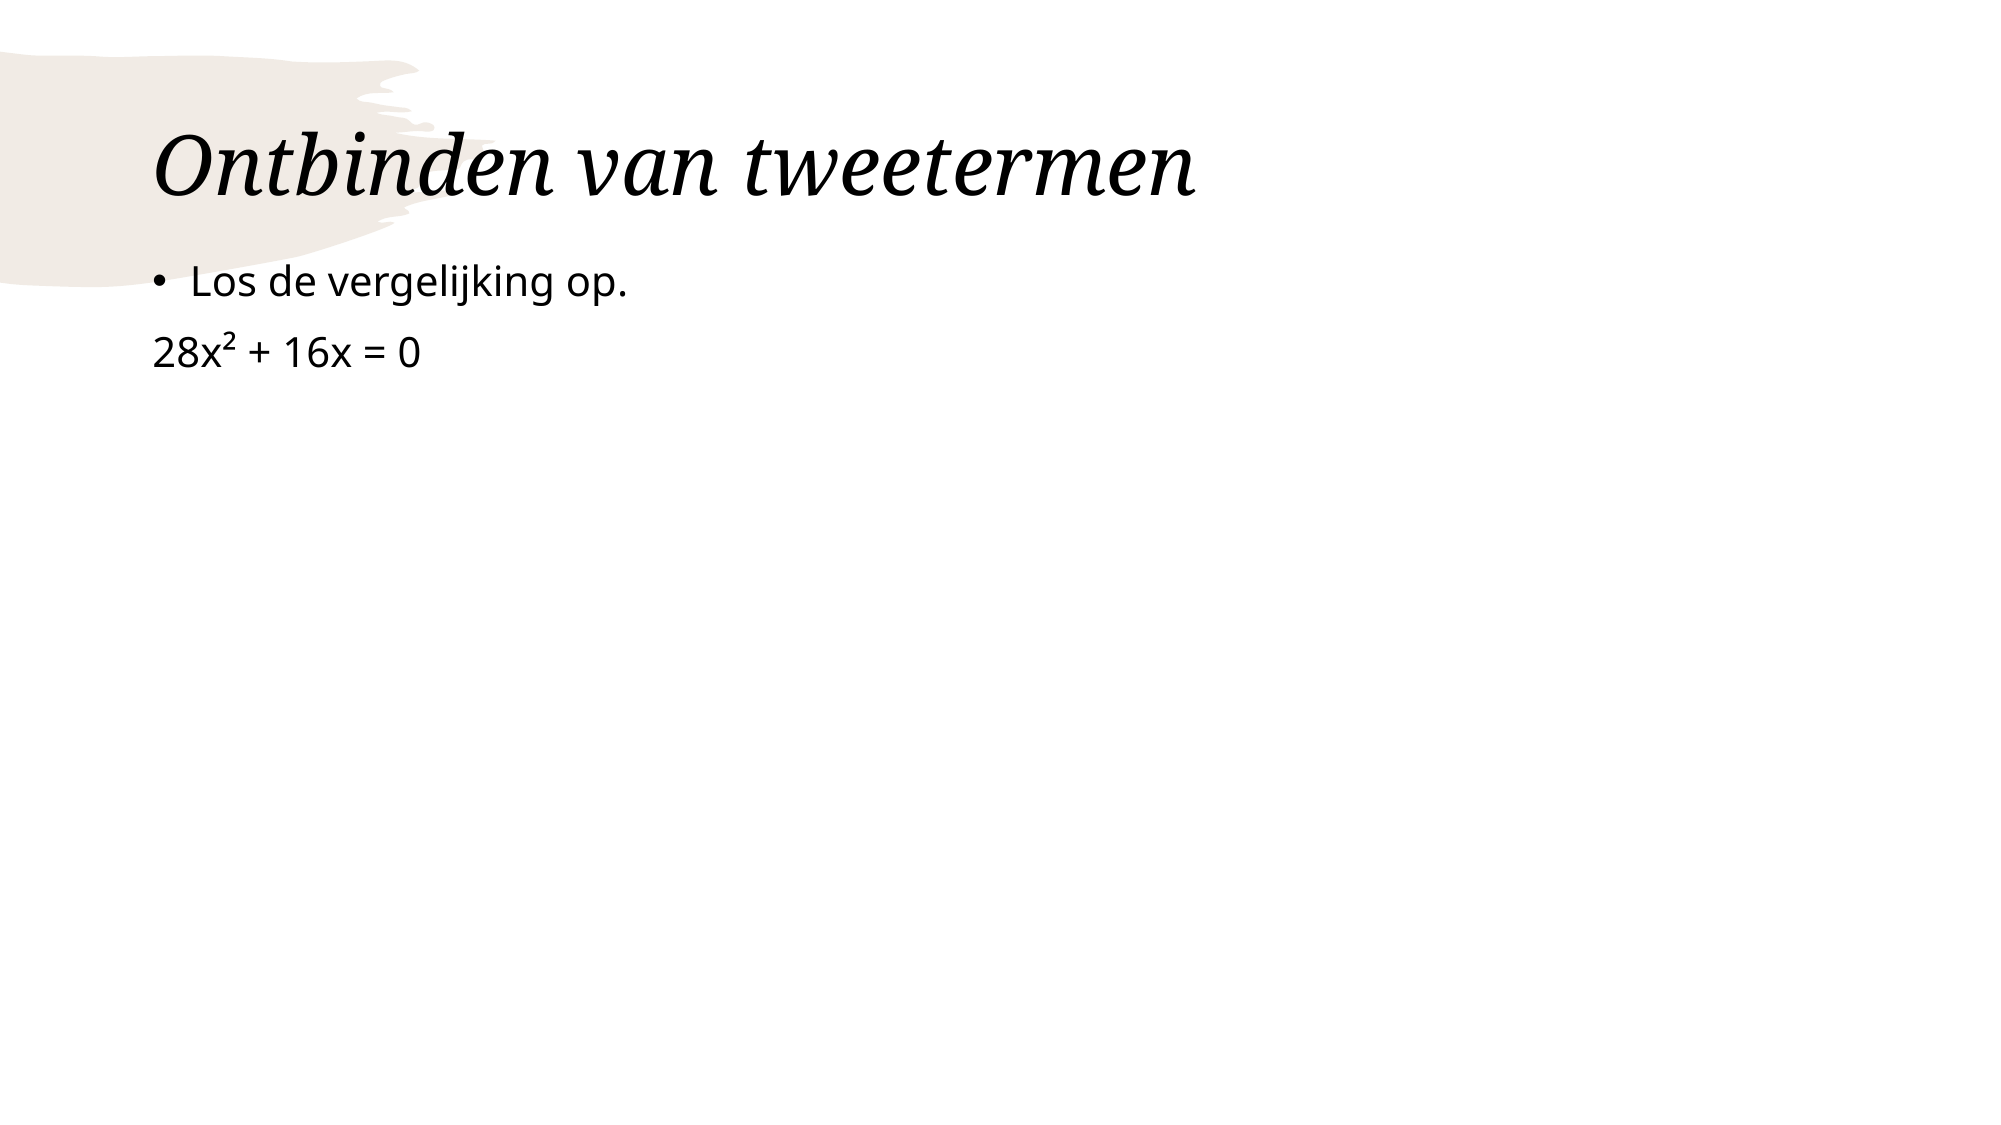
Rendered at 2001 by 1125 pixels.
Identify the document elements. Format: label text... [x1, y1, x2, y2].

title Ontbinden van tweetermen [137, 59, 1863, 278]
list Los de vergelijking op. 28x² + 16x = 0 [137, 247, 846, 1031]
